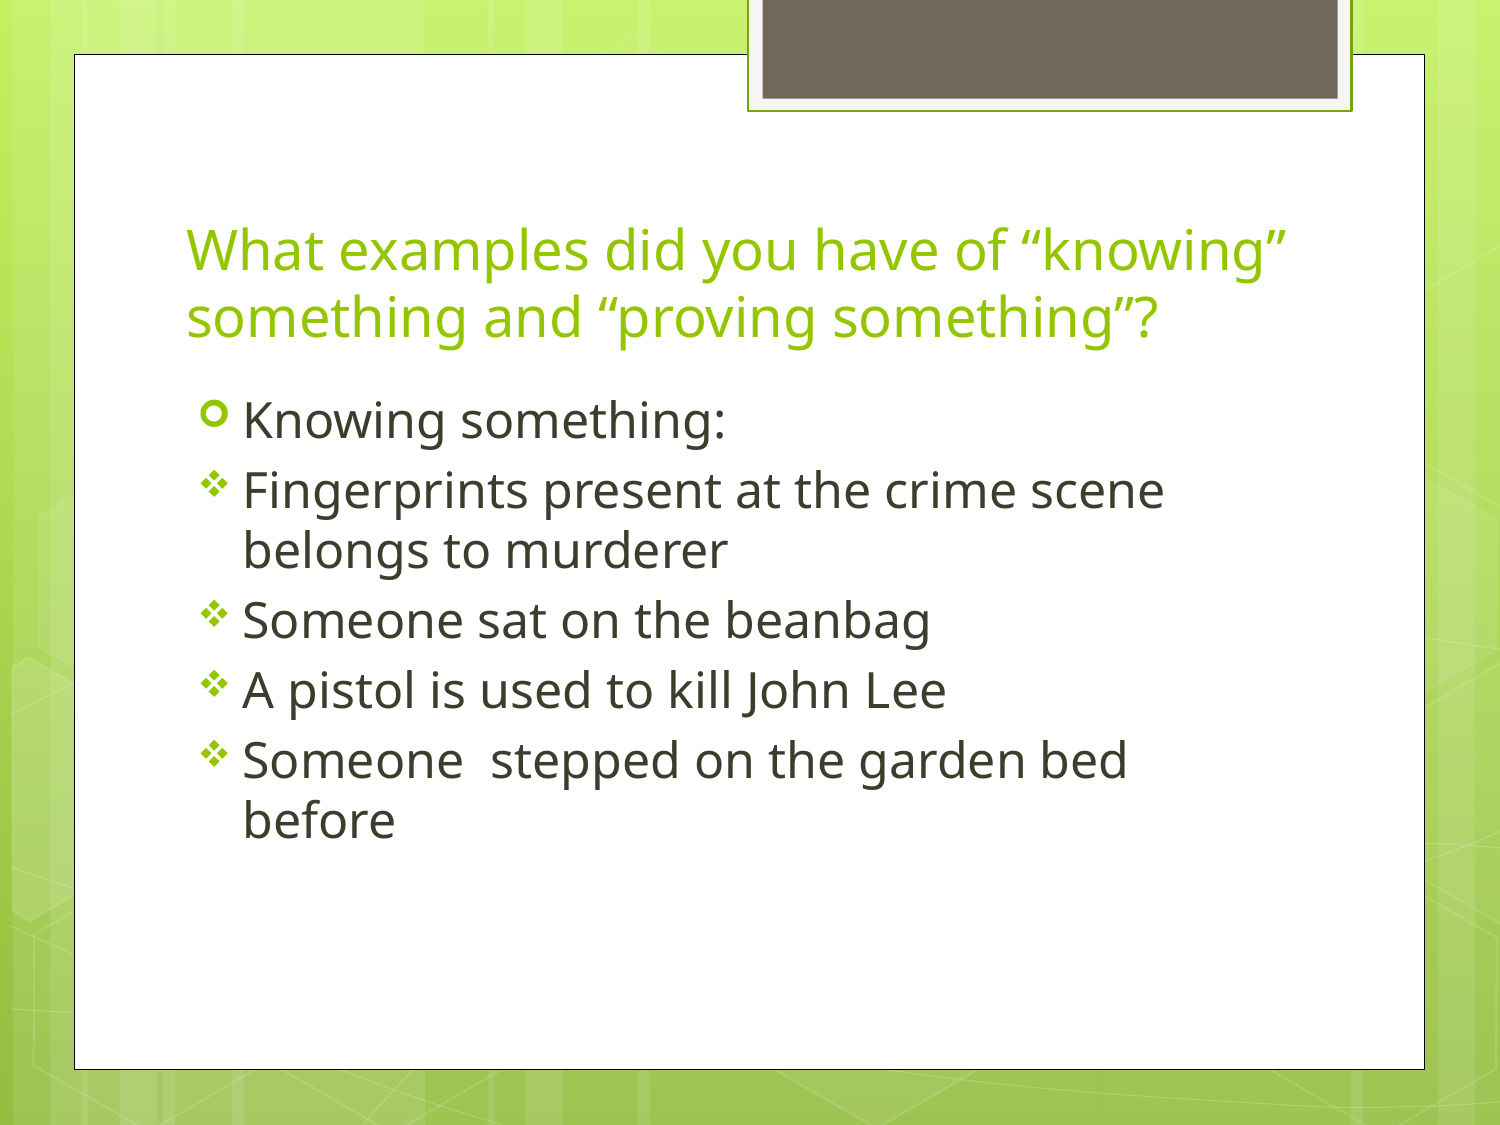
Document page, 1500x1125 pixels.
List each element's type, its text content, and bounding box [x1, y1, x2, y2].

title What examples did you have of “knowing” something and “proving something”? [171, 168, 1324, 357]
list Knowing something: Fingerprints present at the crime scene belongs to murderer Someone sat on the beanbag A pistol is used to kill John Lee Someone stepped on the garden bed before [171, 381, 1283, 957]
